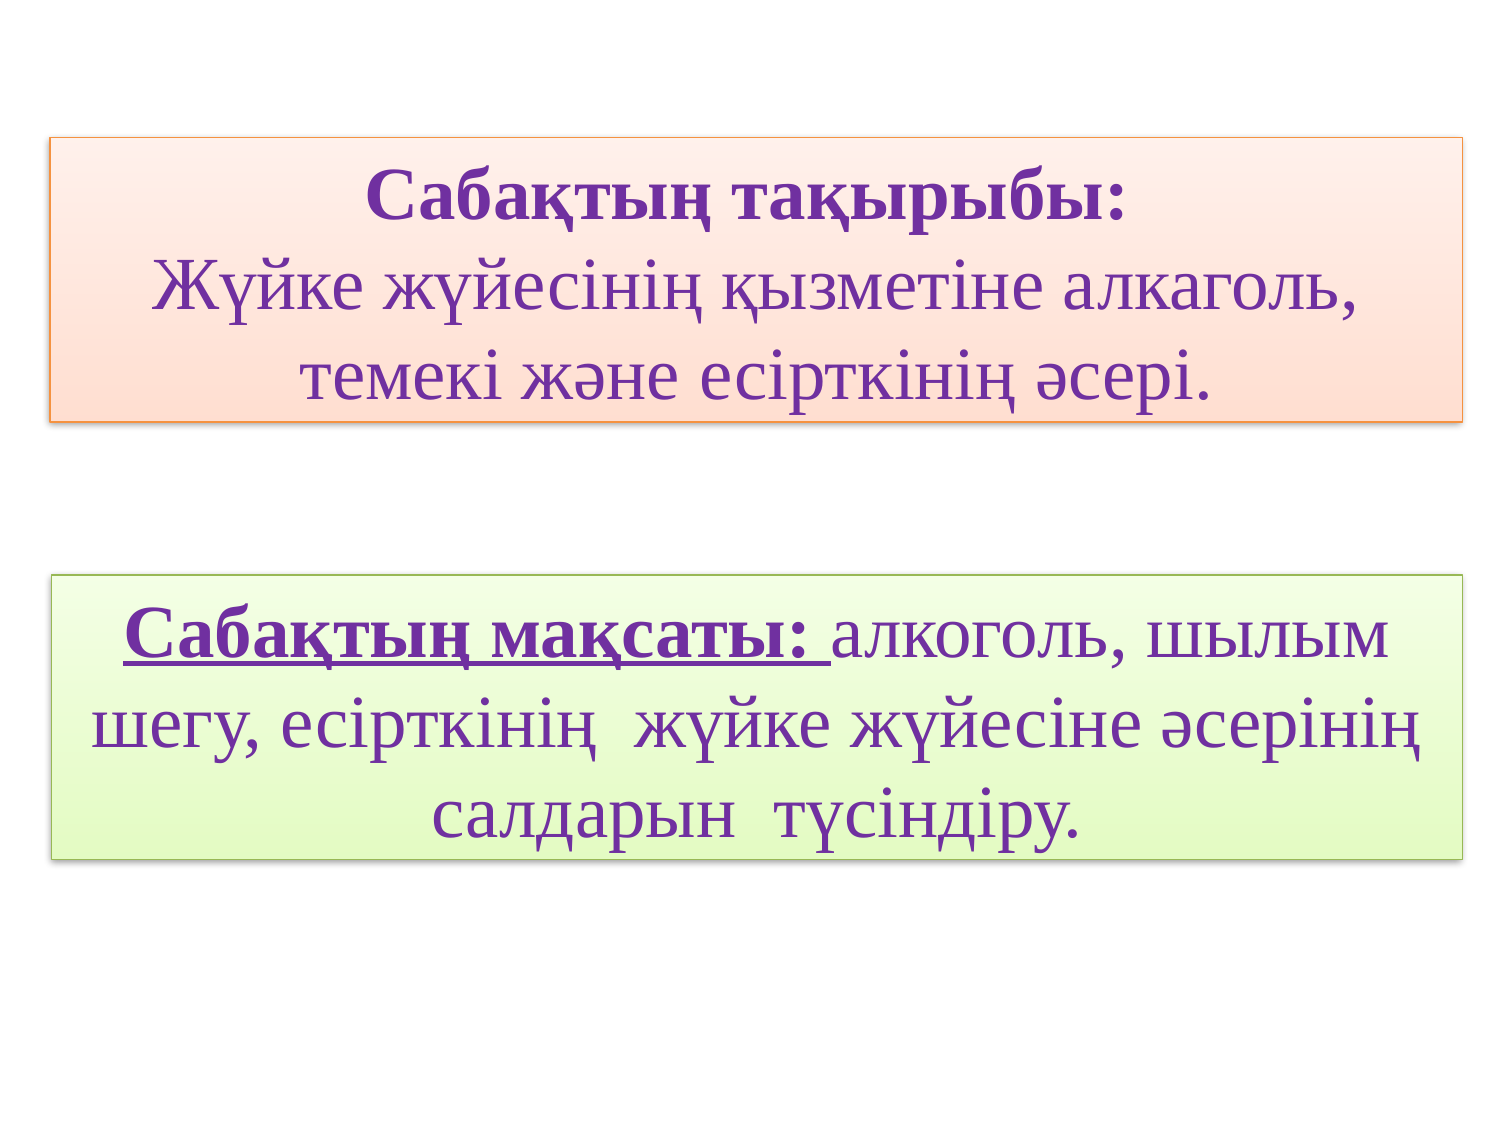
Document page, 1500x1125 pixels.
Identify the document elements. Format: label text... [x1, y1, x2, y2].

text_box Сабақтың тақырыбы: Жүйке жүйесінің қызметіне алкаголь, темекі және есірткінің әсері. [49, 137, 1463, 423]
text_box Сабақтың мақсаты: алкоголь, шылым шегу, есірткінің жүйке жүйесіне әсерінің салдарын түсіндіру. [51, 574, 1463, 860]
